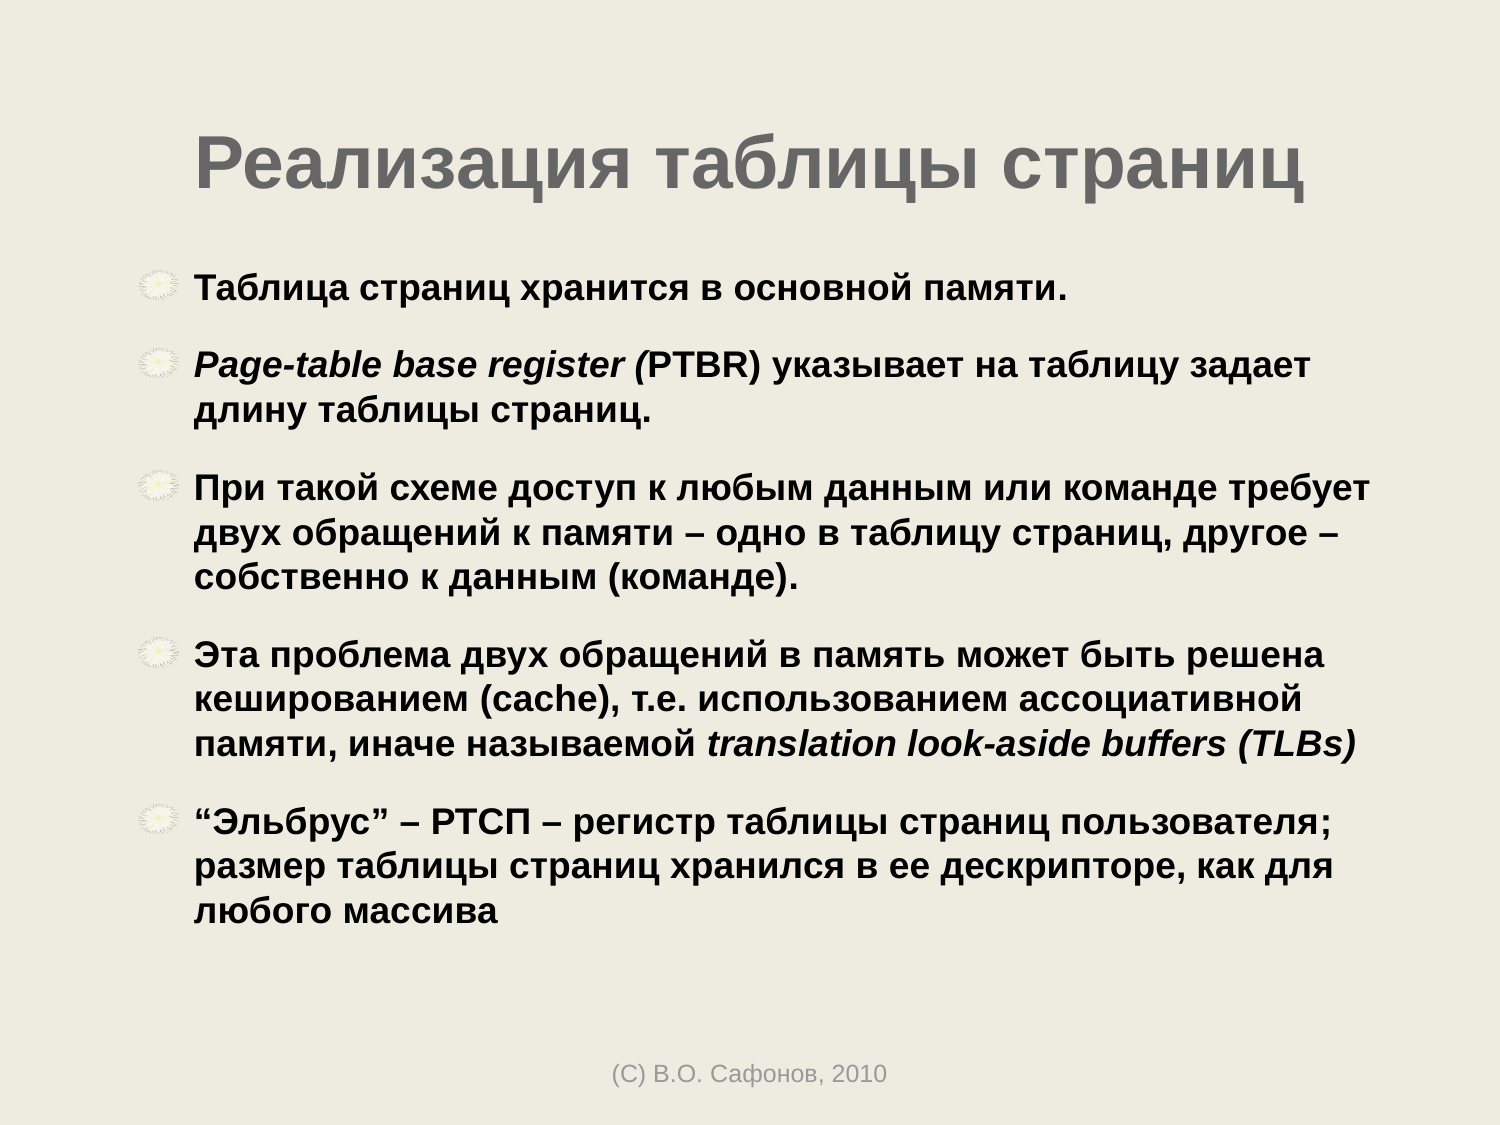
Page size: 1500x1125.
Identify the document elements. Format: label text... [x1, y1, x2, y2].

picture [138, 348, 179, 378]
picture [138, 804, 179, 834]
title Реализация таблицы страниц [74, 49, 1426, 268]
picture [138, 470, 179, 501]
list Таблица страниц хранится в основной памяти. Page-table base register (PTBR) указывает на таблицу задает длину таблицы страниц. При такой схеме доступ к любым данным или команде требует двух обращений к памяти – одно в таблицу страниц, другое – собственно к данным (команде). Эта проблема двух обращений в память может быть решена кешированием (cache), т.е. использованием ассоциативной памяти, иначе называемой translation look-aside buffers (TLBs) “Эльбрус” – РТСП – регистр таблицы страниц пользователя; размер таблицы страниц хранился в ее дескрипторе, как для любого массива [123, 255, 1438, 943]
picture [138, 637, 179, 668]
footer (C) В.О. Сафонов, 2010 [512, 1042, 988, 1103]
picture [138, 270, 179, 300]
